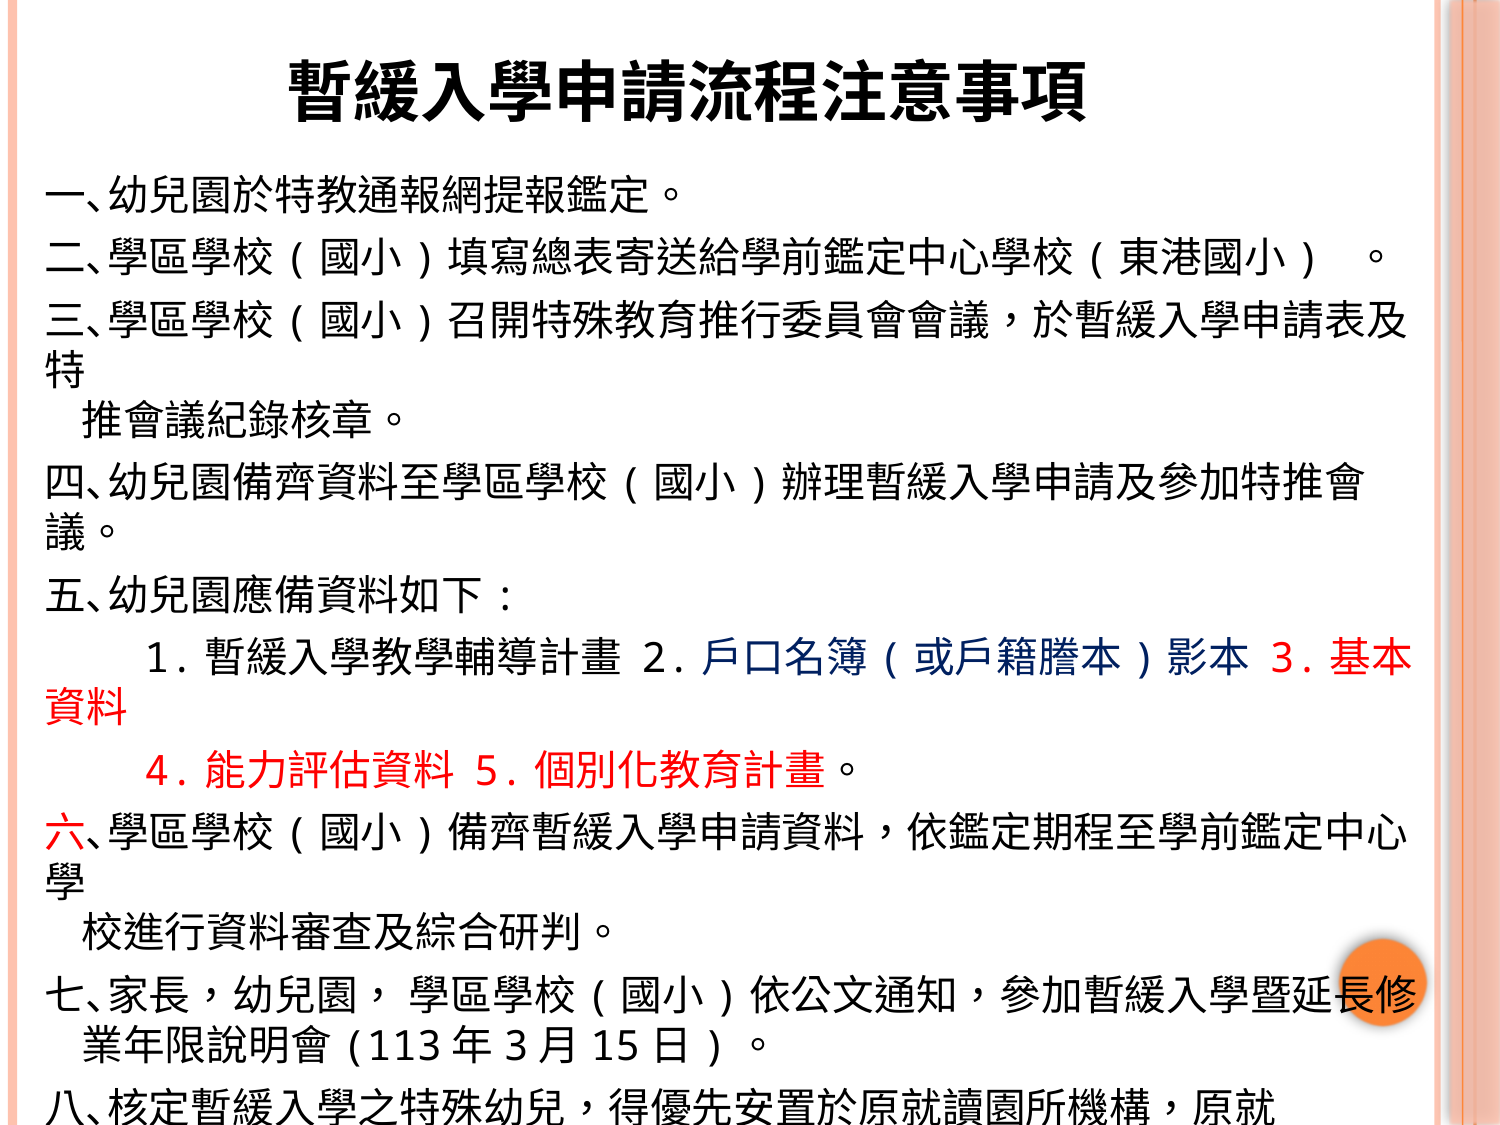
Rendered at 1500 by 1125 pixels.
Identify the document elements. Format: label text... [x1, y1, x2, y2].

list 一､幼兒園於特教通報網提報鑑定。 二､學區學校(國小)填寫總表寄送給學前鑑定中心學校(東港國小) 。 三､學區學校(國小)召開特殊教育推行委員會會議，於暫緩入學申請表及特 推會議紀錄核章。 四､幼兒園備齊資料至學區學校(國小)辦理暫緩入學申請及參加特推會議。 五､幼兒園應備資料如下: 1.暫緩入學教學輔導計畫 2.戶口名簿(或戶籍謄本)影本 3.基本資料 4.能力評估資料 5.個別化教育計畫。 六､學區學校(國小)備齊暫緩入學申請資料，依鑑定期程至學前鑑定中心學 校進行資料審查及綜合研判。 七､家長，幼兒園， 學區學校(國小)依公文通知，參加暫緩入學暨延長修 業年限說明會(113年3月15日)。 八､核定暫緩入學之特殊幼兒，得優先安置於原就讀園所機構，原就 讀為私立幼兒園可申請安置於本縣公立幼兒園及非營利幼兒園就讀。 [29, 160, 1436, 1062]
title 暫緩入學申請流程注意事項 [75, 30, 1300, 138]
